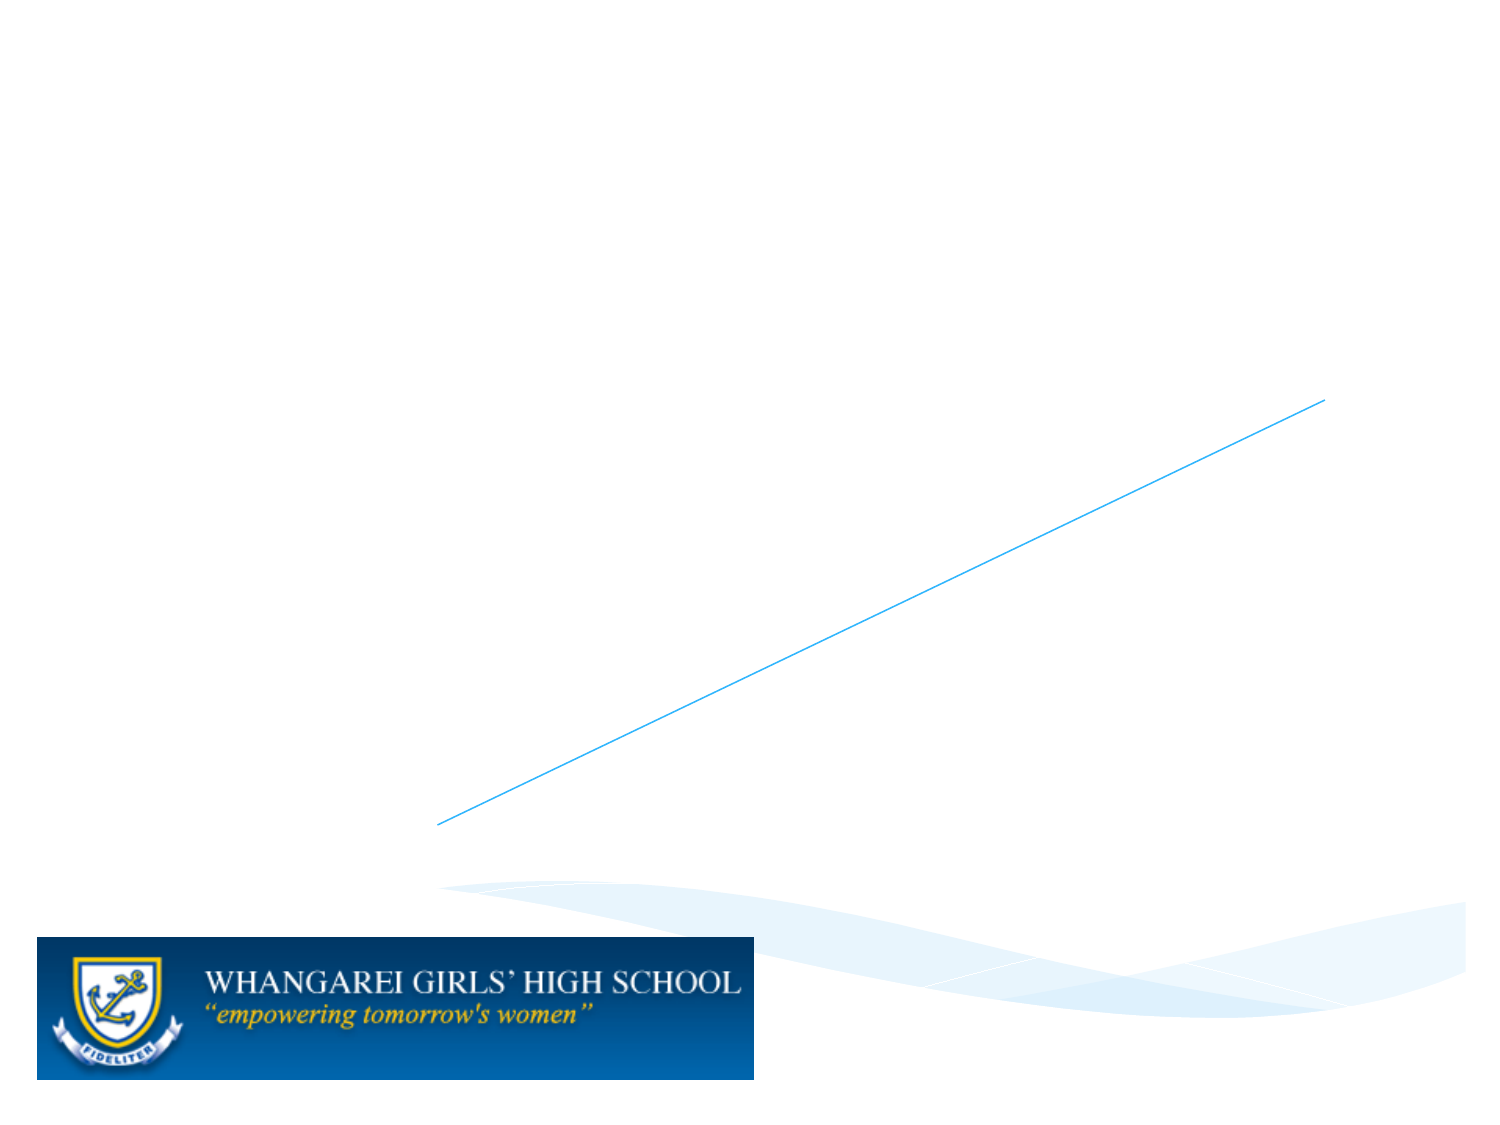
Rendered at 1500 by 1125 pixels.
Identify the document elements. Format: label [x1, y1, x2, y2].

text_box [437, 399, 1326, 826]
picture [37, 937, 754, 1080]
